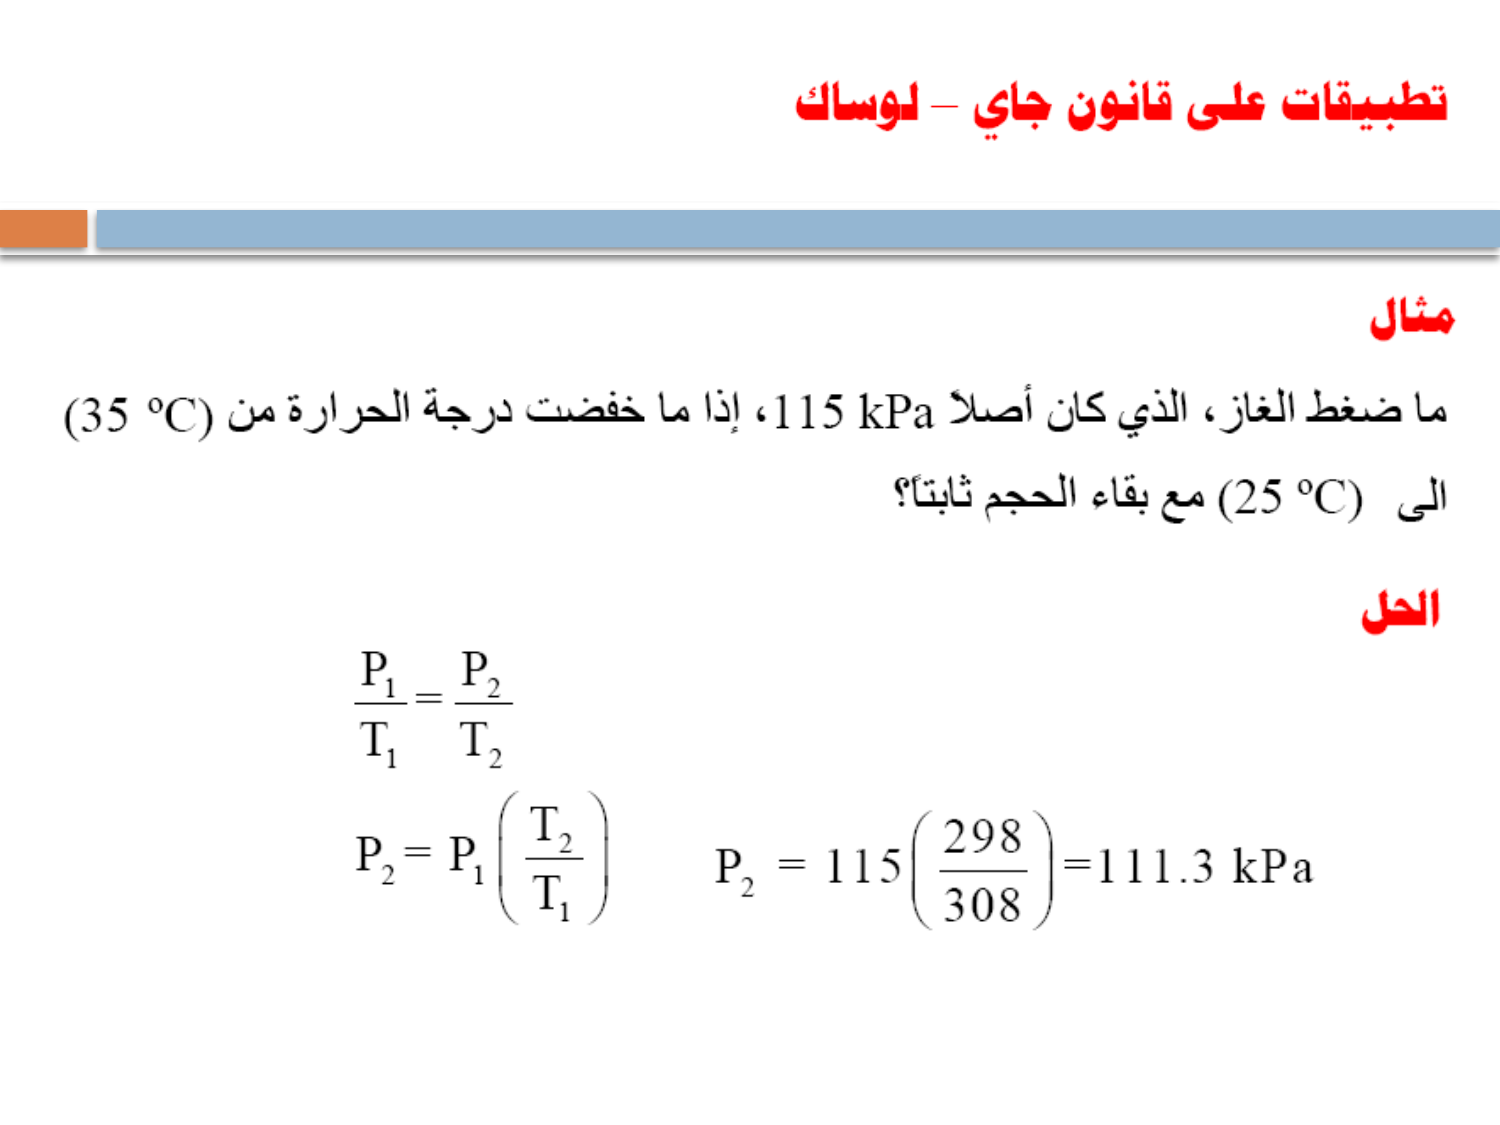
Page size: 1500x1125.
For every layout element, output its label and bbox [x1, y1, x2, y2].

picture [52, 269, 1479, 552]
picture [761, 46, 1480, 155]
picture [316, 562, 1465, 950]
